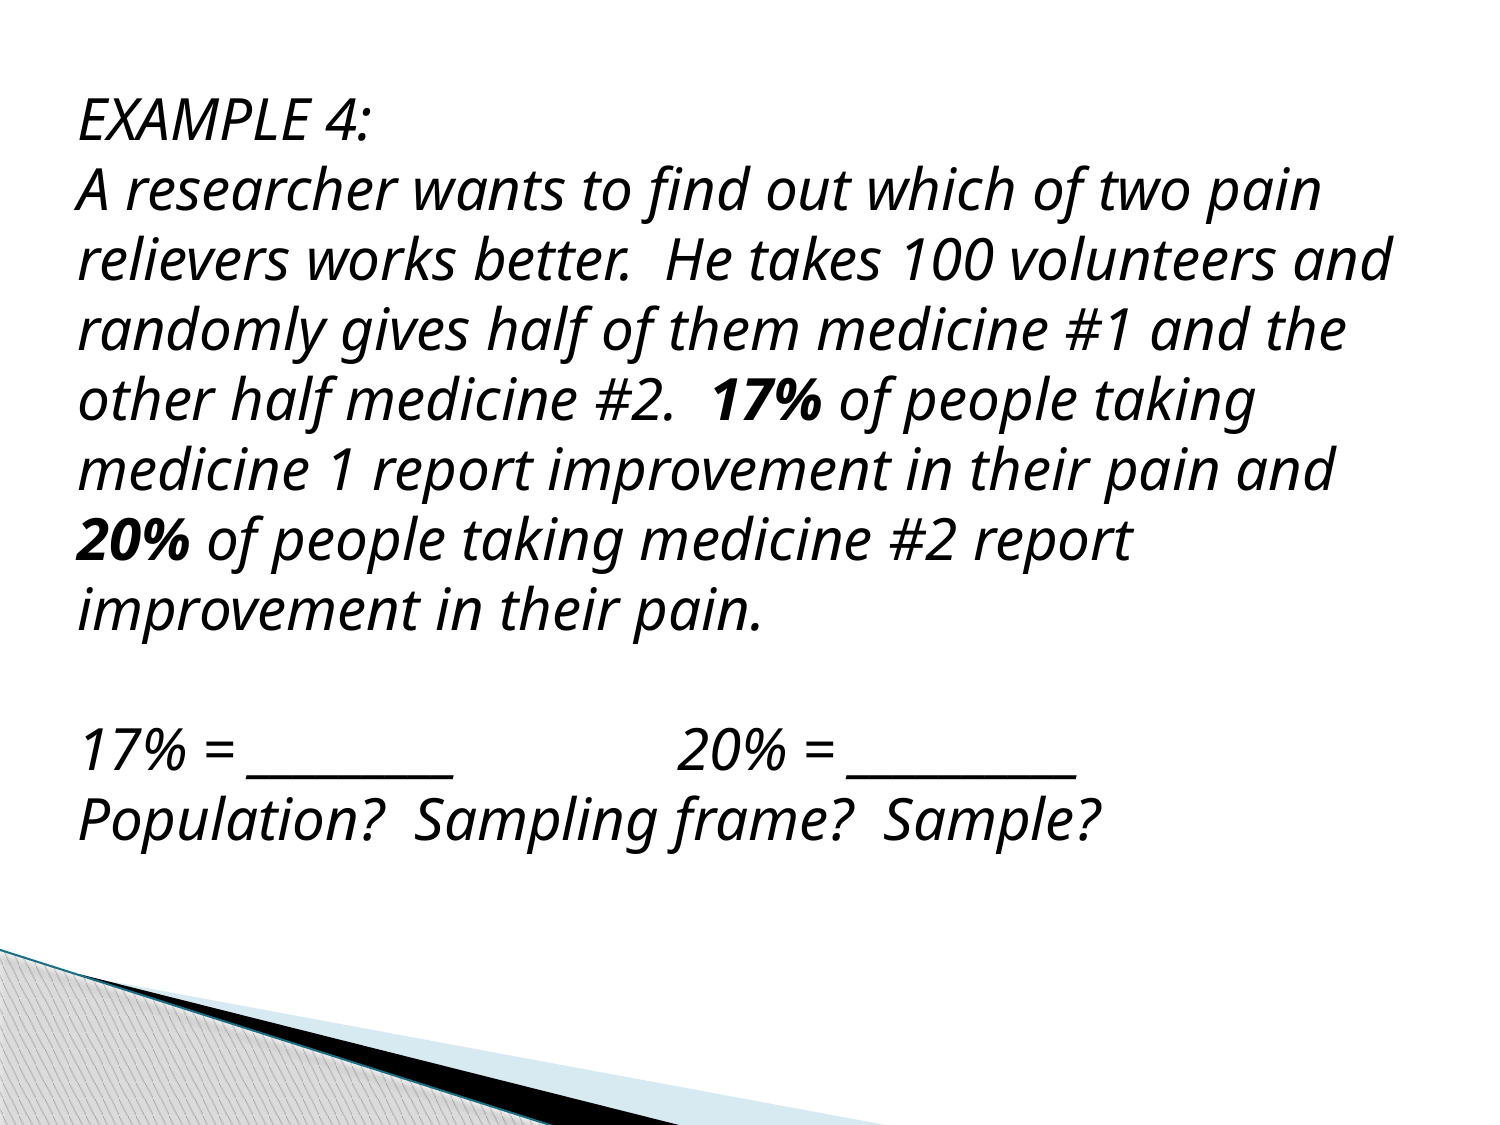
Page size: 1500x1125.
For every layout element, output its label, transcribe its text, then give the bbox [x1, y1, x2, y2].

text_box EXAMPLE 4: A researcher wants to find out which of two pain relievers works better. He takes 100 volunteers and randomly gives half of them medicine #1 and the other half medicine #2. 17% of people taking medicine 1 report improvement in their pain and 20% of people taking medicine #2 report improvement in their pain. 17% = _________ 20% = __________ Population? Sampling frame? Sample? [62, 75, 1438, 860]
